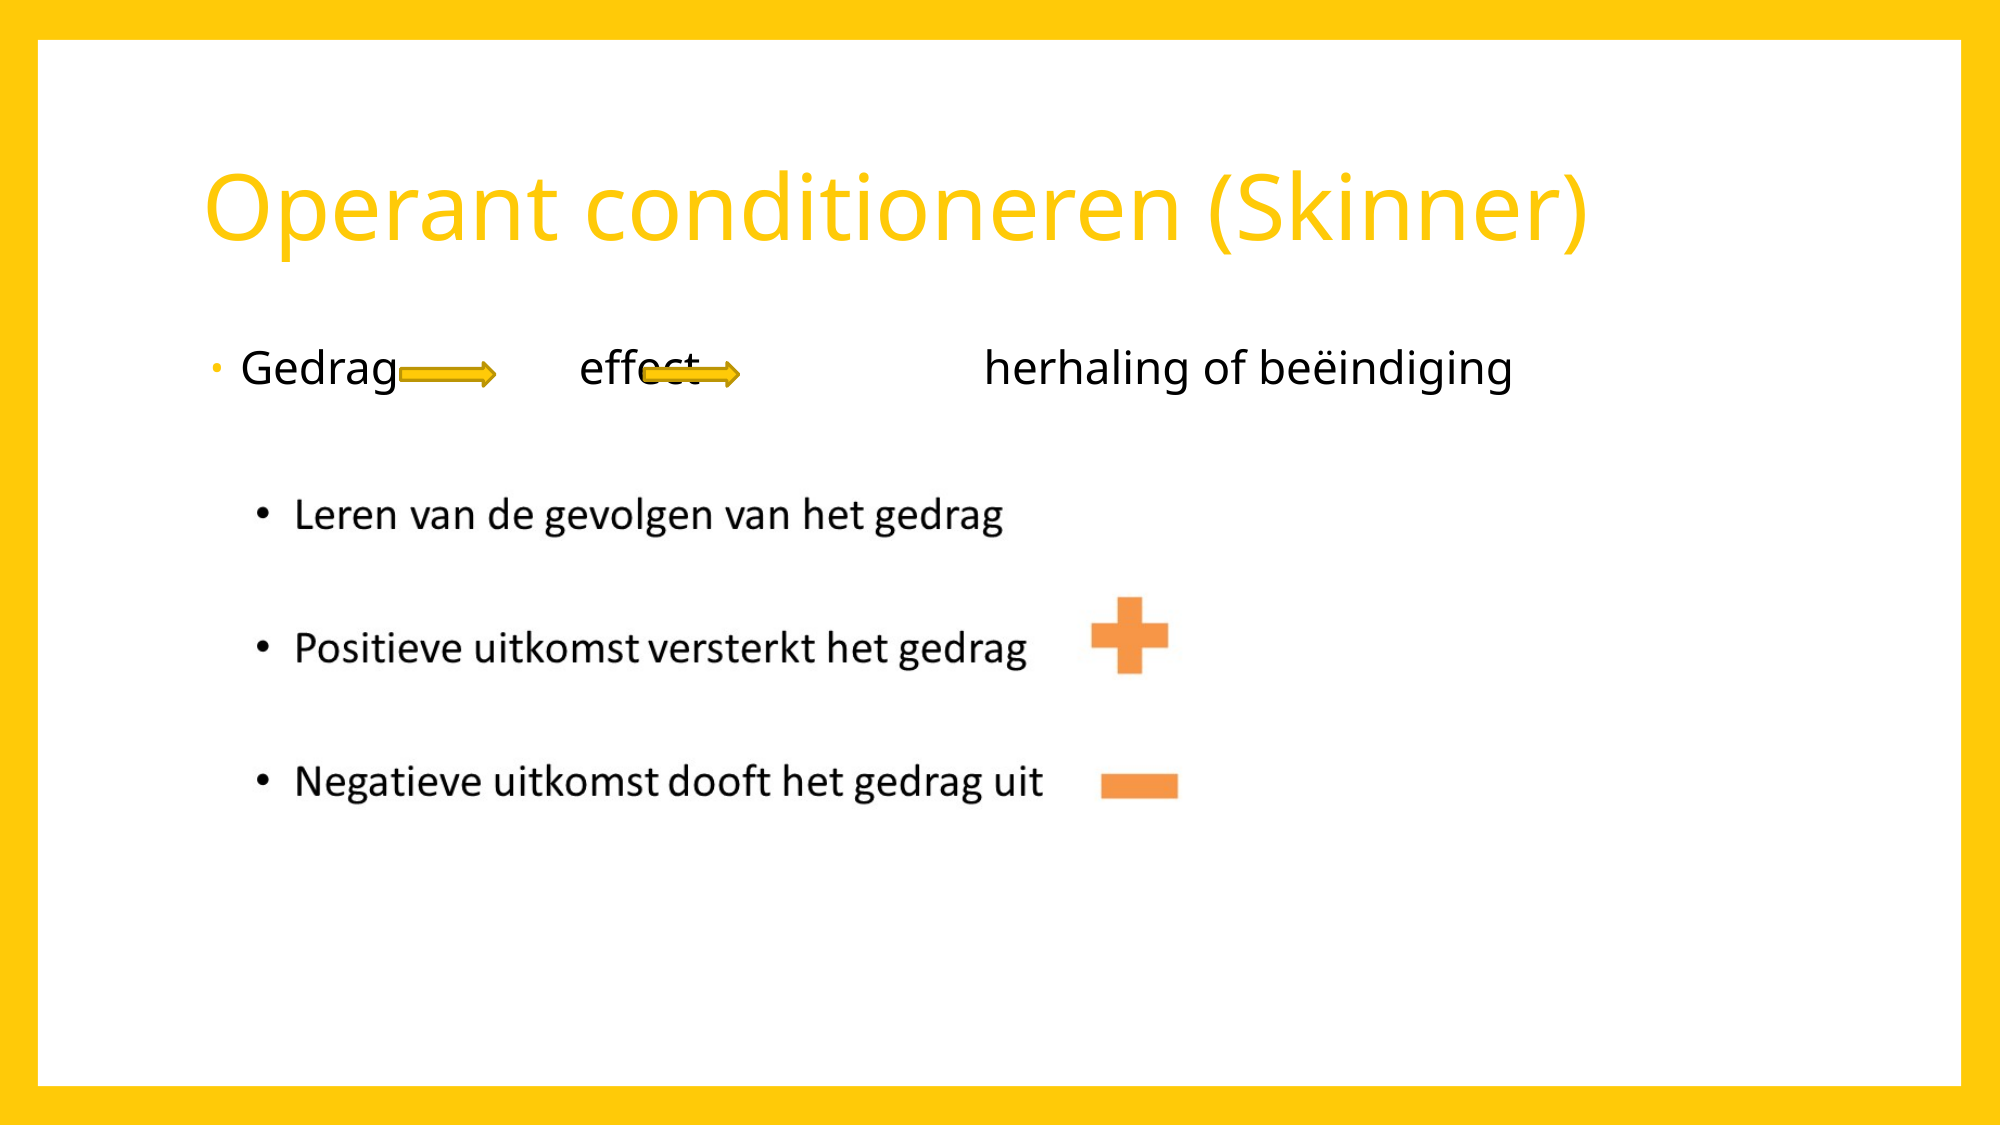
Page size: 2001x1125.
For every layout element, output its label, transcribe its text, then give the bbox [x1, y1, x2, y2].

text_box [642, 361, 740, 388]
title Operant conditioneren (Skinner) [187, 99, 1808, 323]
text_box [399, 361, 497, 388]
list Gedrag effect herhaling of beëindiging [187, 337, 1808, 1000]
picture [192, 476, 1234, 903]
